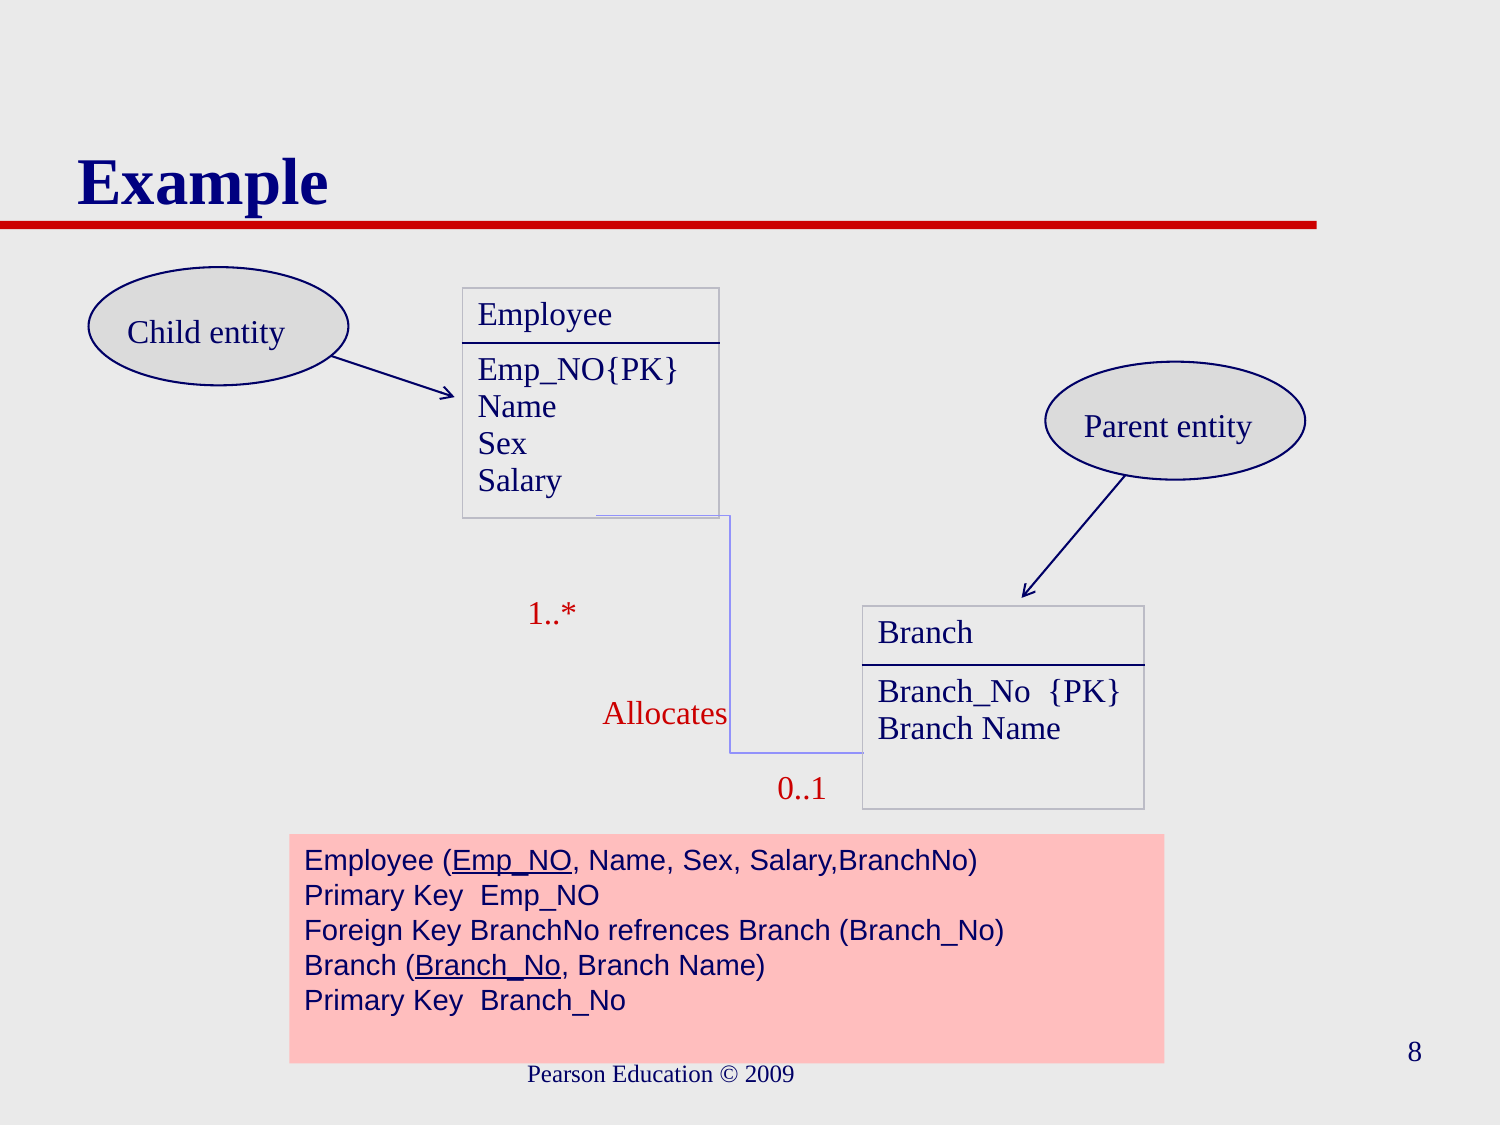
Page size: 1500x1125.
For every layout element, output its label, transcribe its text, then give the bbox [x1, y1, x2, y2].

table_header Employee [463, 289, 718, 342]
slide_number 8 [1124, 1012, 1438, 1088]
text_box Allocates [587, 683, 591, 739]
text_box Allocates [870, 683, 876, 739]
text_box 0..1 [762, 762, 845, 814]
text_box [1021, 443, 1152, 599]
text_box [241, 326, 455, 398]
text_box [596, 515, 865, 754]
text_box [88, 267, 337, 386]
title Example [62, 43, 1338, 226]
table_header Branch [870, 607, 1143, 664]
table_cell Branch_No {PK} Branch Name [863, 666, 1143, 808]
text_box [1045, 361, 1295, 442]
table_cell Emp_NO{PK} Name Sex Salary [463, 344, 718, 517]
text_box 1..* [512, 583, 591, 639]
text_box Employee (Emp_NO, Name, Sex, Salary,BranchNo) Primary Key Emp_NO Foreign Key BranchNo refrences Branch (Branch_No) Branch (Branch_No, Branch Name) Primary Key Branch_No [289, 834, 1165, 1064]
text_box Pearson Education © 2009 [512, 1064, 1038, 1095]
text_box Parent entity [1069, 397, 1357, 452]
text_box Child entity [112, 302, 400, 358]
text_box [1155, 452, 1286, 480]
